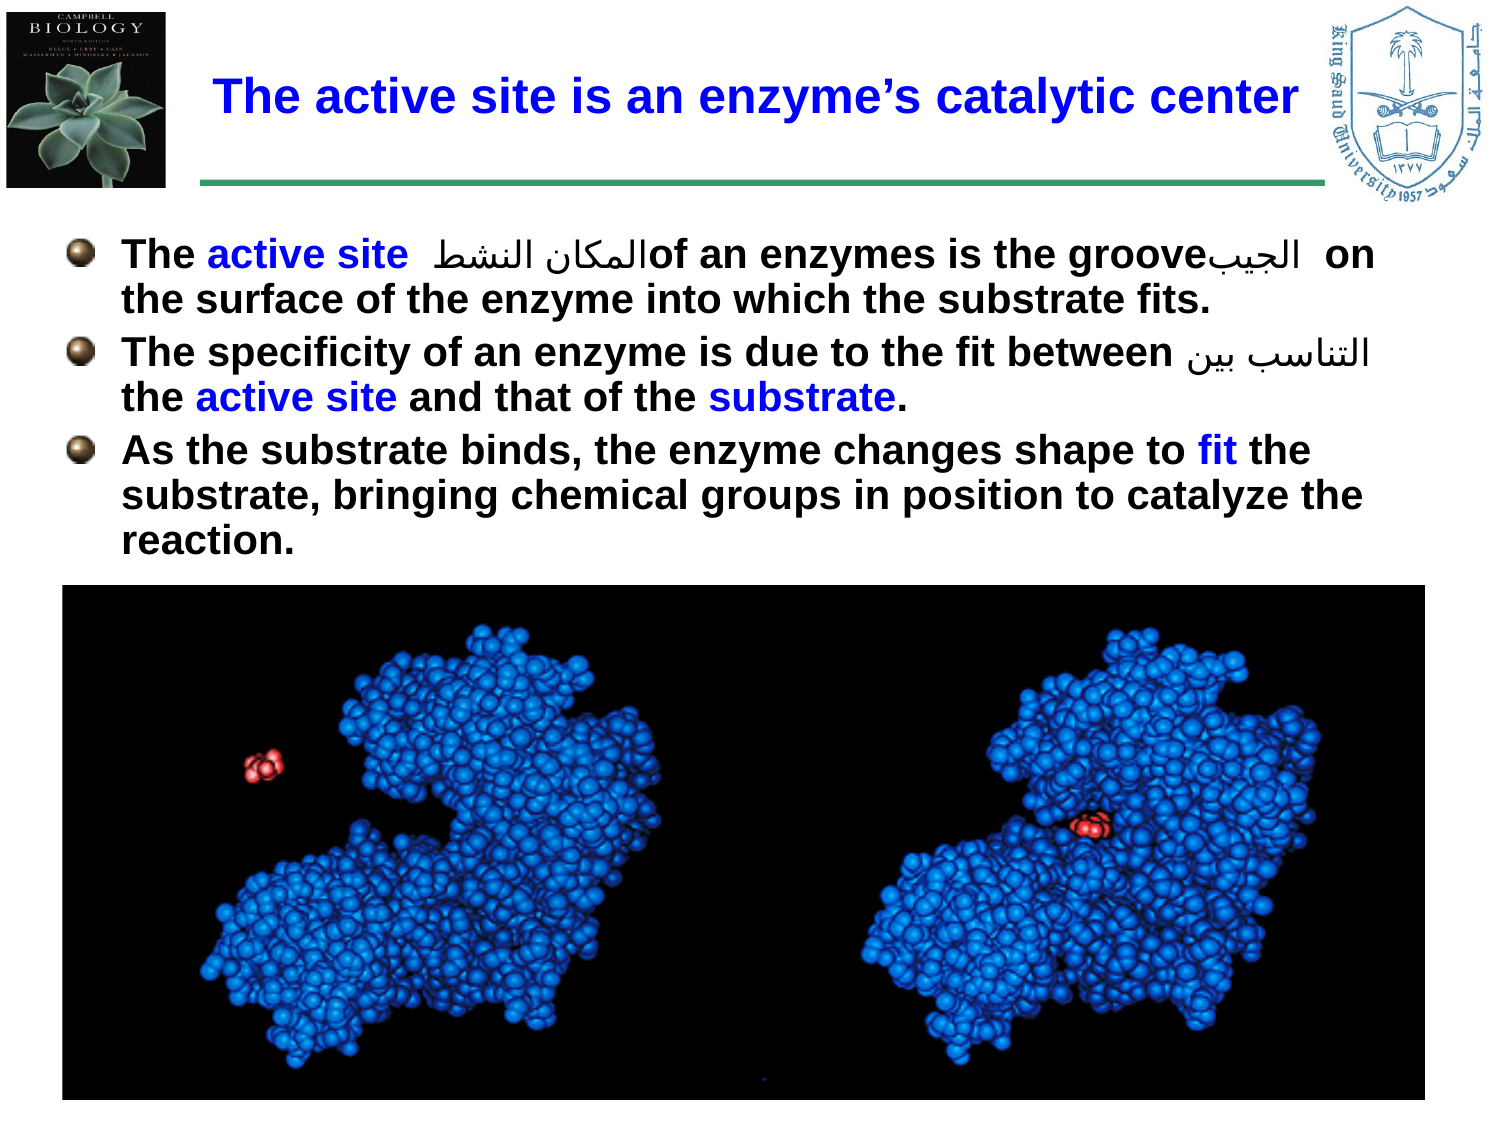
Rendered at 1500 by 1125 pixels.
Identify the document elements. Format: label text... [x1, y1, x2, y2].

picture [62, 585, 1426, 1101]
list The active site المكان النشطof an enzymes is the grooveالجيب on the surface of the enzyme into which the substrate fits. The specificity of an enzyme is due to the fit between التناسب بين the active site and that of the substrate. As the substrate binds, the enzyme changes shape to fit the substrate, bringing chemical groups in position to catalyze the reaction. [50, 224, 1438, 878]
picture [65, 335, 95, 366]
picture [65, 237, 95, 267]
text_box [5, 0, 1488, 209]
picture [65, 434, 95, 464]
